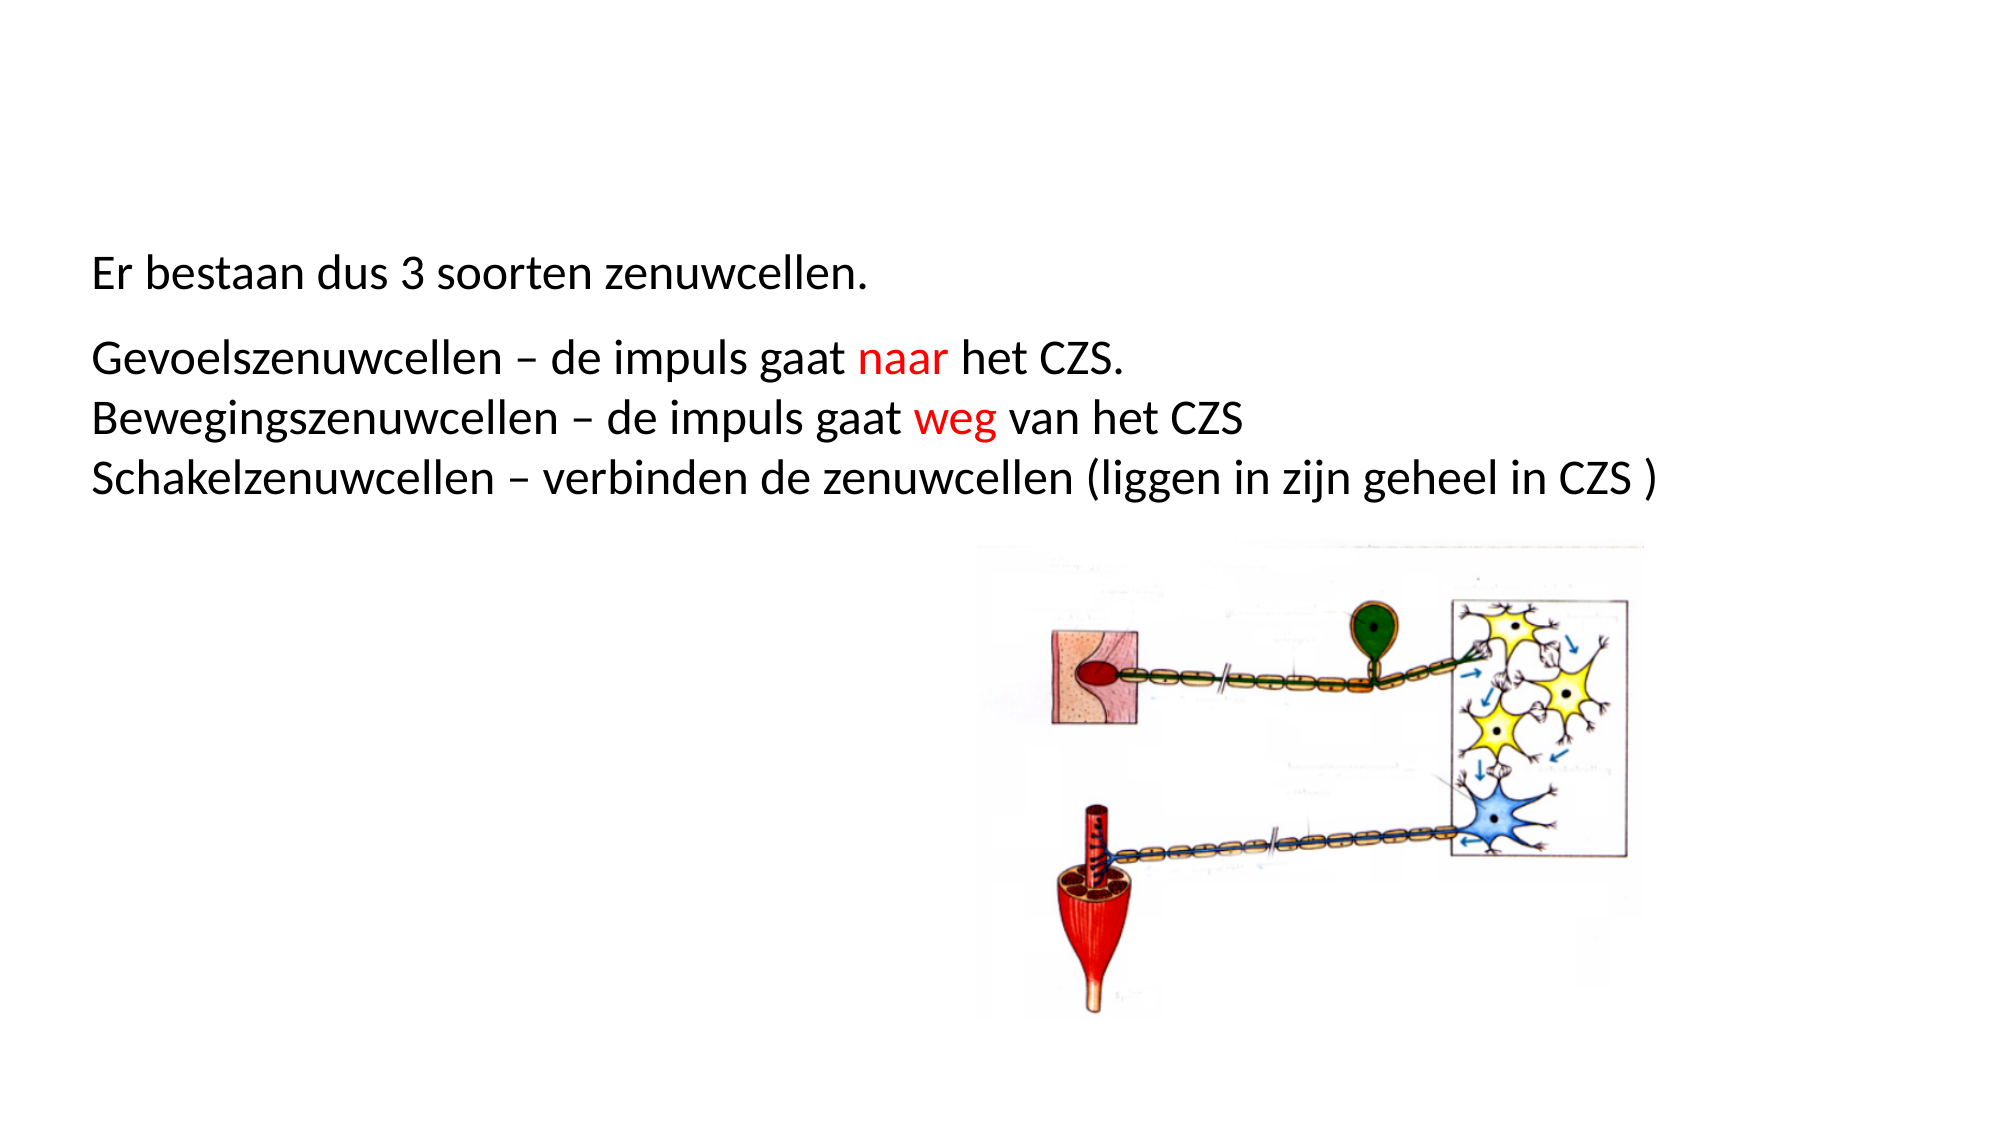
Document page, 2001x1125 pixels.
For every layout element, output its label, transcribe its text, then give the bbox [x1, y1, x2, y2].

picture [976, 538, 1644, 1020]
text_box Er bestaan dus 3 soorten zenuwcellen. Gevoelszenuwcellen – de impuls gaat naar het CZS. Bewegingszenuwcellen – de impuls gaat weg van het CZS Schakelzenuwcellen – verbinden de zenuwcellen (liggen in zijn geheel in CZS ) [76, 231, 1760, 512]
